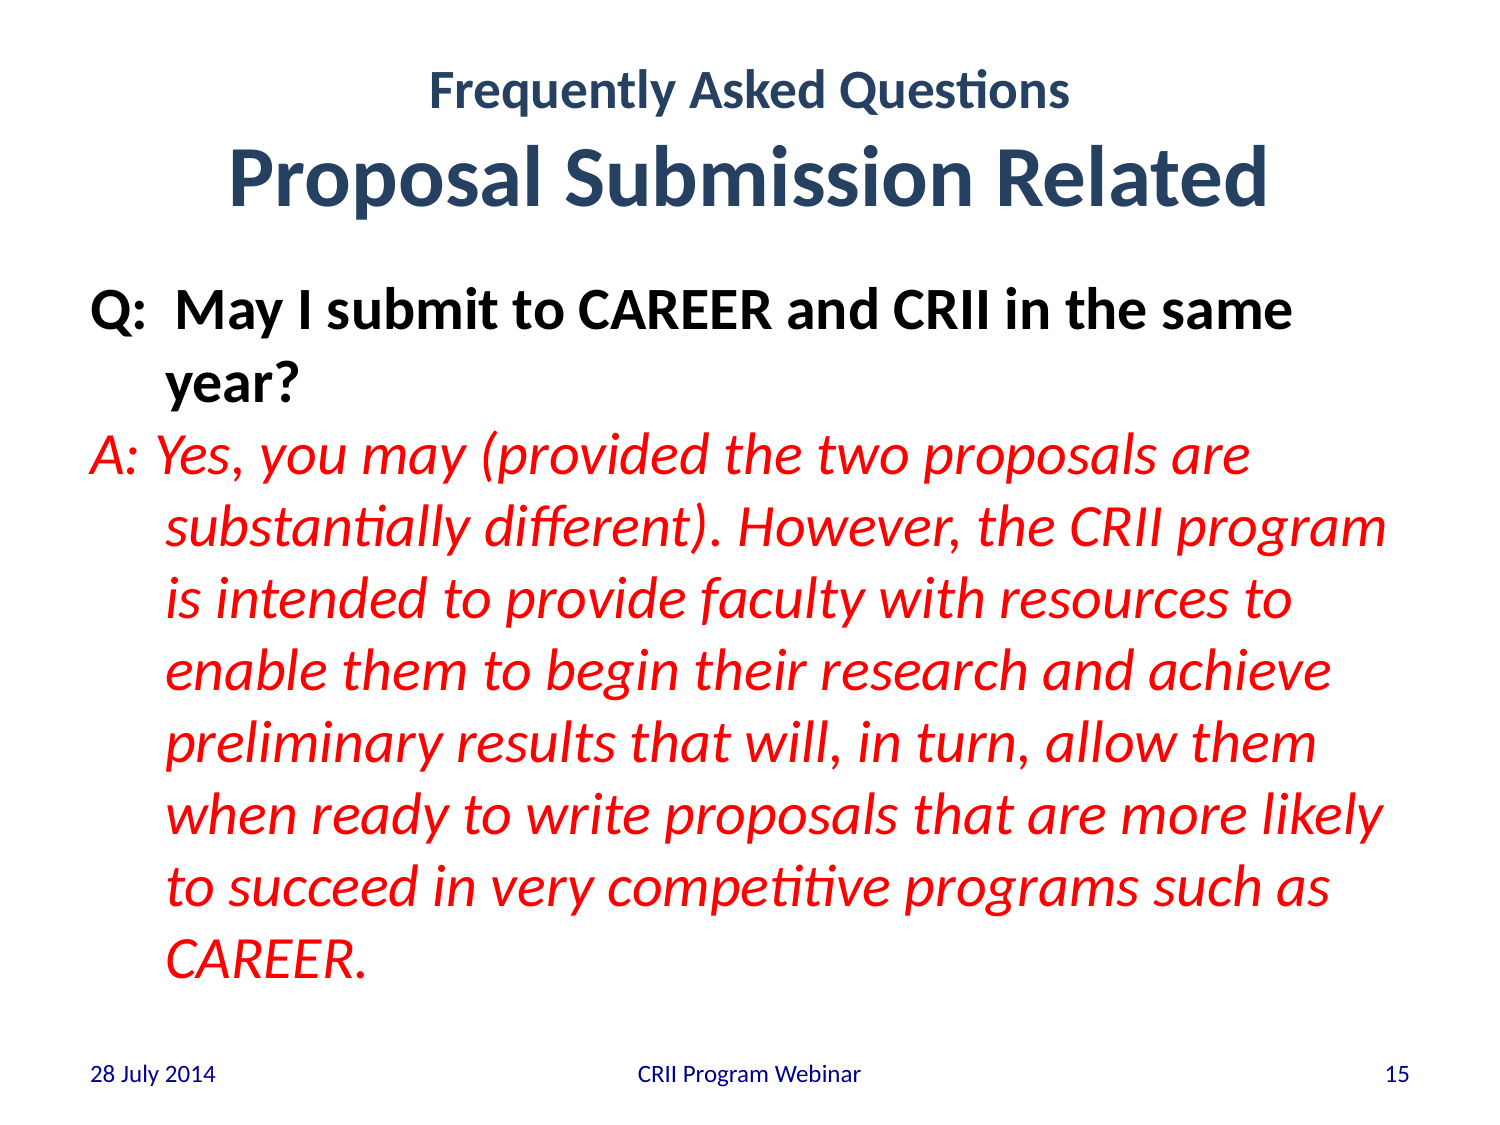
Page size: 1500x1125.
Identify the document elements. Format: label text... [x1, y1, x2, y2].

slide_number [75, 1042, 425, 1103]
footer CRII Program Webinar [512, 1042, 988, 1103]
slide_number 15 [1074, 1042, 1425, 1103]
list Q: May I submit to CAREER and CRII in the same year? A: Yes, you may (provided the two proposals are substantially different). However, the CRII program is intended to provide faculty with resources to enable them to begin their research and achieve preliminary results that will, in turn, allow them when ready to write proposals that are more likely to succeed in very competitive programs such as CAREER. [75, 262, 1425, 1005]
title Frequently Asked Questions Proposal Submission Related [75, 45, 1425, 233]
